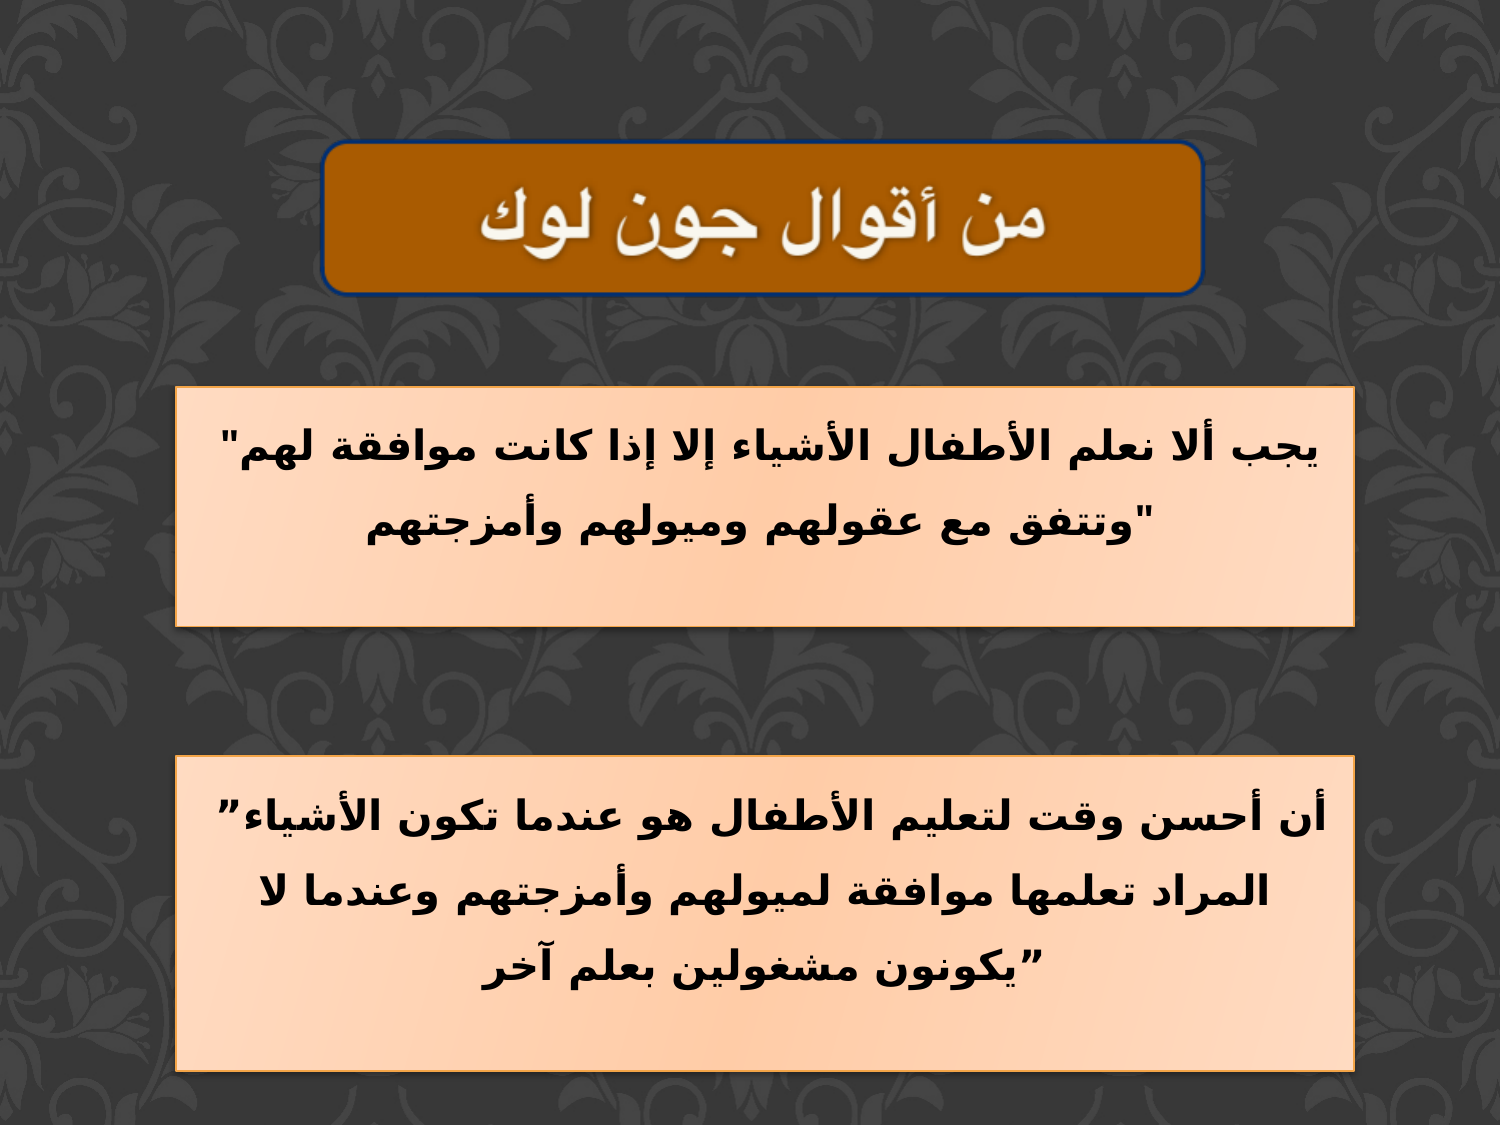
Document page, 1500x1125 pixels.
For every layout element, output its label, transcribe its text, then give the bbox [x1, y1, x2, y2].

picture [288, 117, 1242, 320]
text_box "يجب ألا نعلم الأطفال الأشياء إلا إذا كانت موافقة لهم وتتفق مع عقولهم وميولهم وأمزجتهم" [175, 386, 1355, 627]
text_box ”أن أحسن وقت لتعليم الأطفال هو عندما تكون الأشياء المراد تعلمها موافقة لميولهم وأمزجتهم وعندما لا يكونون مشغولين بعلم آخر” [175, 755, 1355, 1072]
